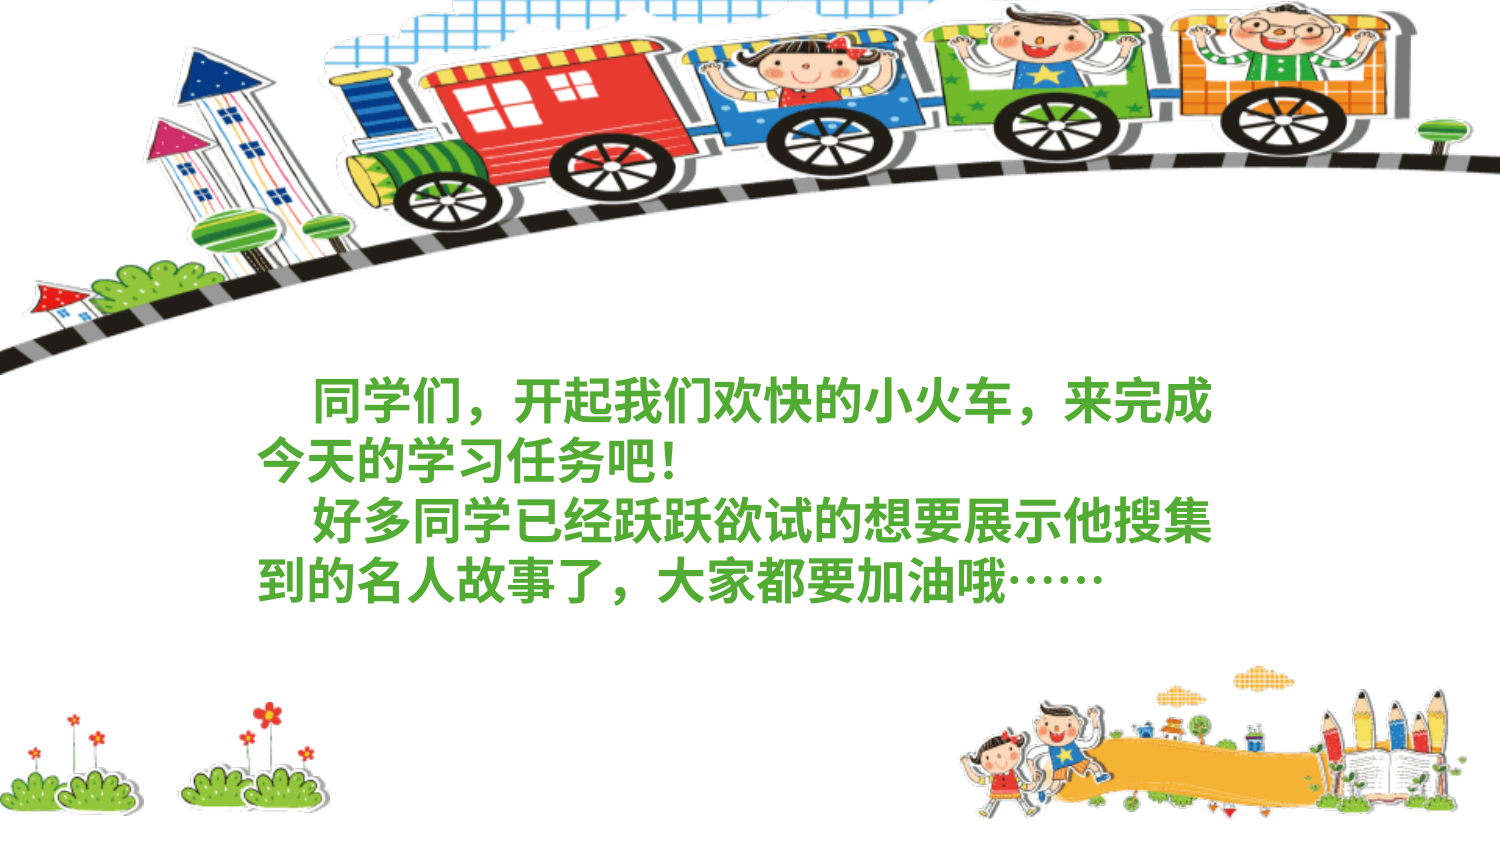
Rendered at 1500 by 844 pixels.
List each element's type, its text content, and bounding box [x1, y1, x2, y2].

picture [0, 0, 1500, 375]
picture [0, 702, 330, 816]
text_box 同学们，开起我们欢快的小火车，来完成今天的学习任务吧！ 好多同学已经跃跃欲试的想要展示他搜集到的名人故事了，大家都要加油哦…… [244, 375, 1256, 616]
picture [959, 666, 1467, 820]
